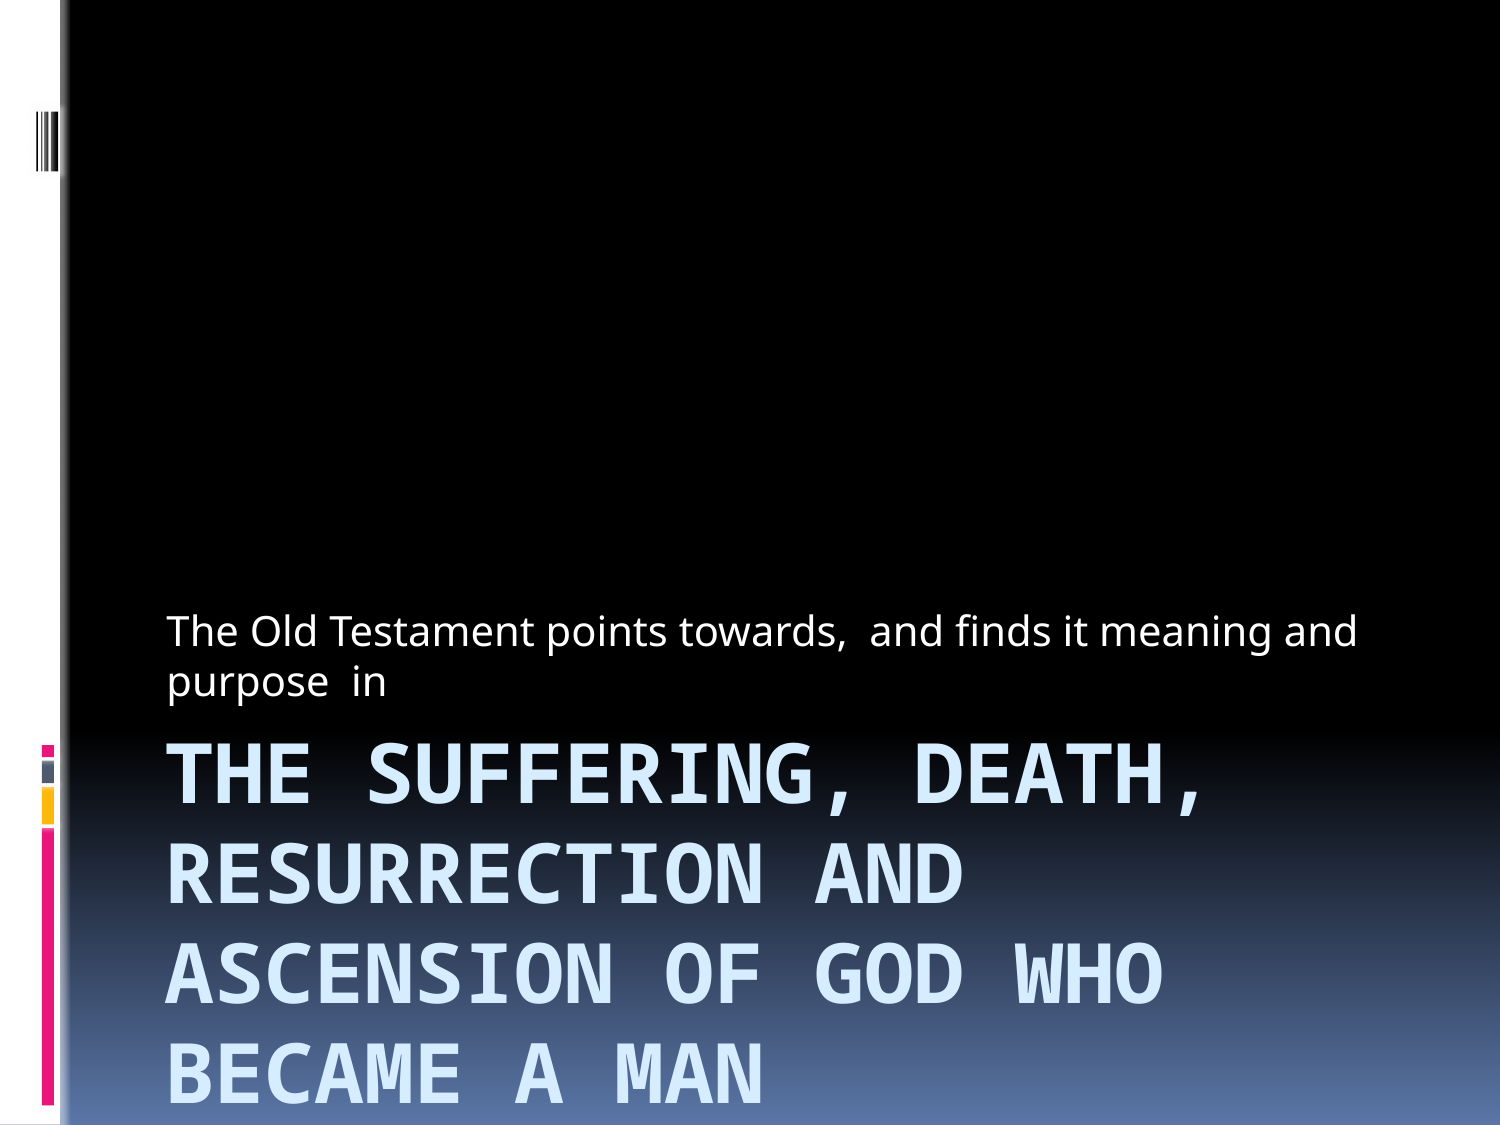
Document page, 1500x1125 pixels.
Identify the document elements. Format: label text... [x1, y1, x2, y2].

subtitle The Old Testament points towards, and finds it meaning and purpose in [150, 464, 1425, 713]
title The Suffering, Death, Resurrection and Ascension of God who became a man [150, 713, 1425, 1037]
